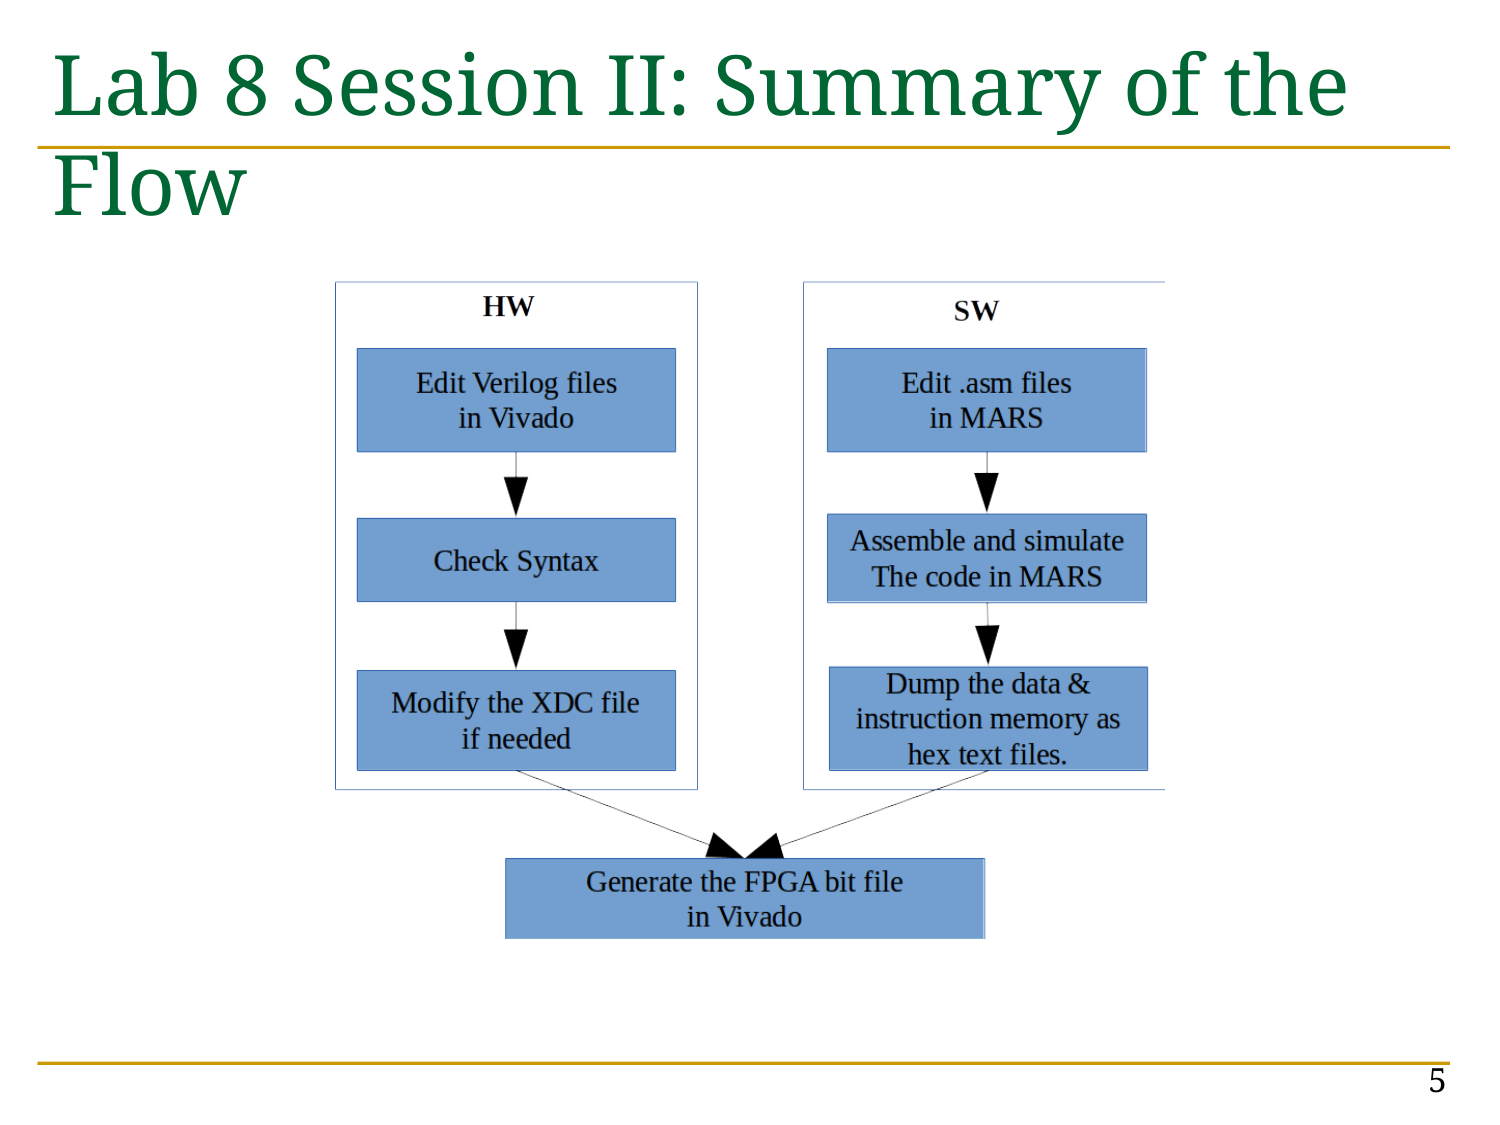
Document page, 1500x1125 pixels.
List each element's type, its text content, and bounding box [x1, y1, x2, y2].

picture [335, 276, 1165, 939]
title Lab 8 Session II: Summary of the Flow [37, 24, 1450, 200]
slide_number 5 [1111, 1036, 1462, 1112]
